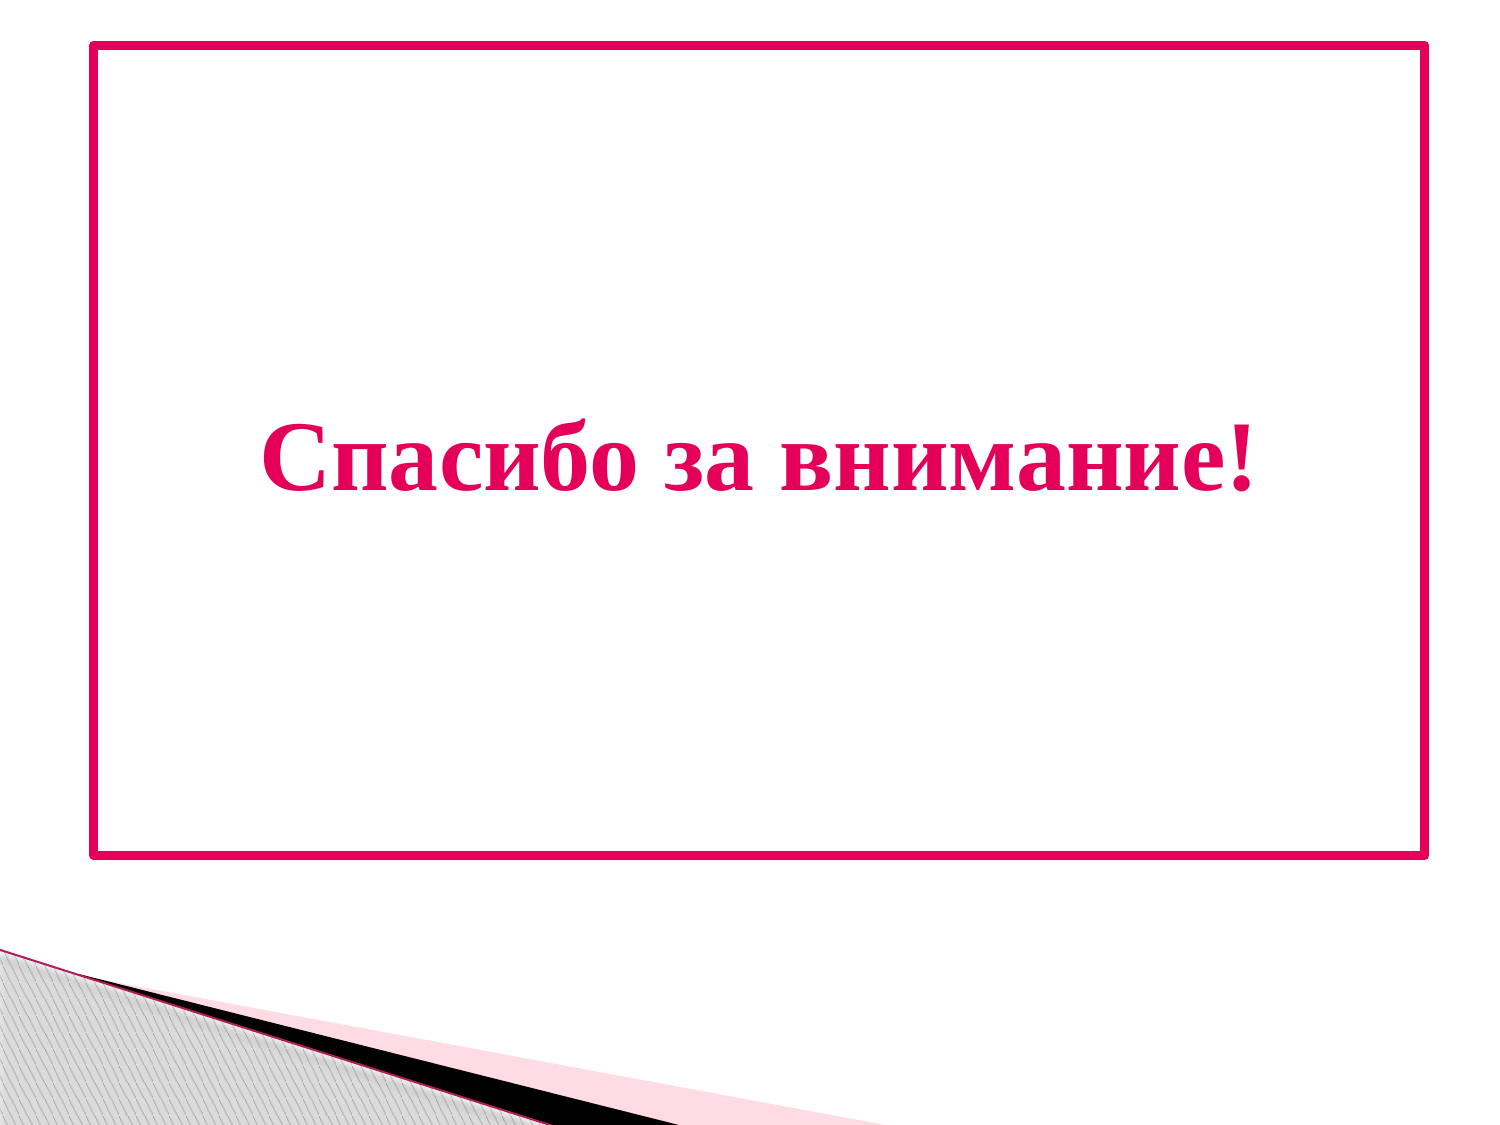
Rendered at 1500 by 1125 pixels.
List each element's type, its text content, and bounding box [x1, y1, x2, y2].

title Спасибо за внимание! [89, 41, 1429, 860]
